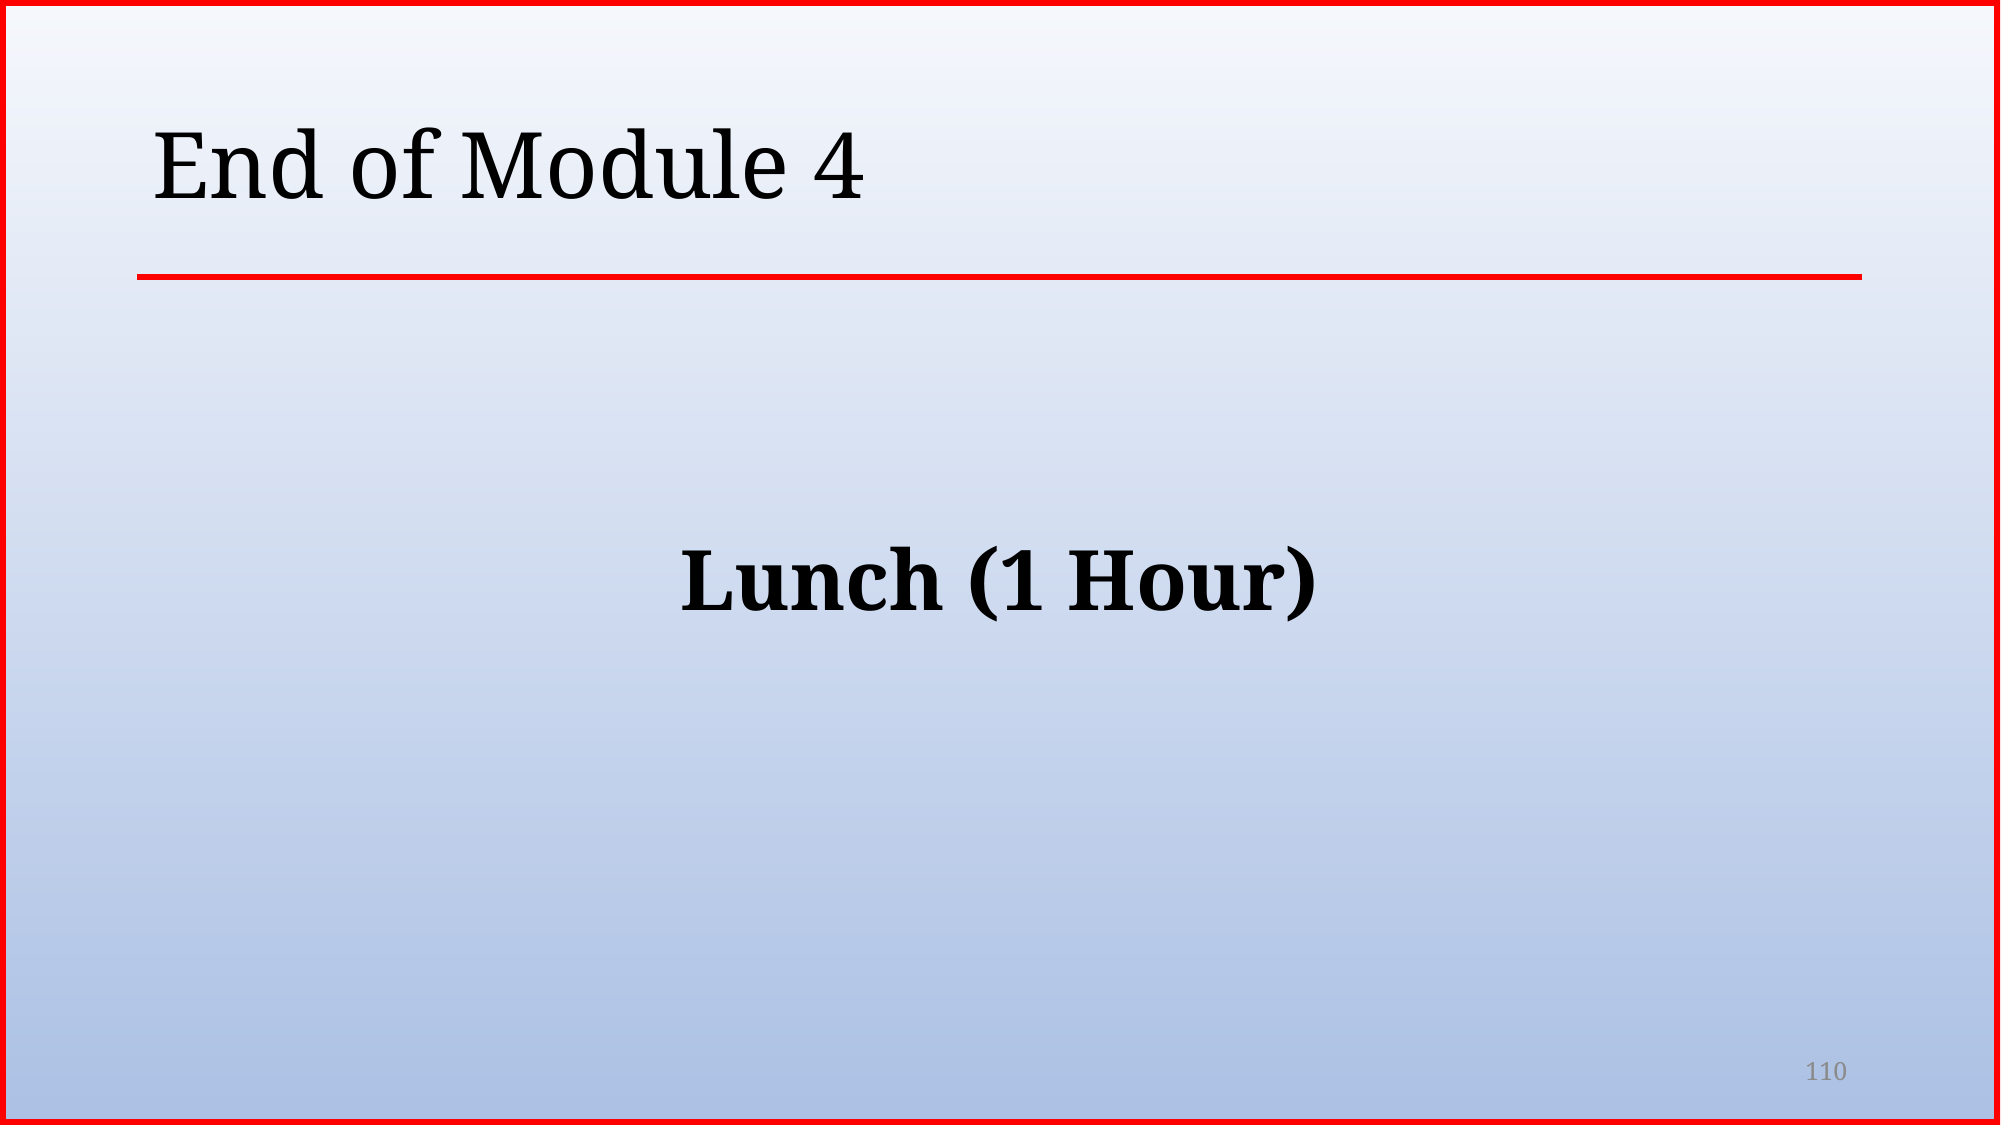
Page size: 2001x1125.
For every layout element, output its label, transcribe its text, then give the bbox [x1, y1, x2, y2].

list Lunch (1 Hour) [137, 531, 1863, 680]
title End of Module 4 [137, 59, 1863, 278]
slide_number 110 [1412, 1042, 1863, 1103]
